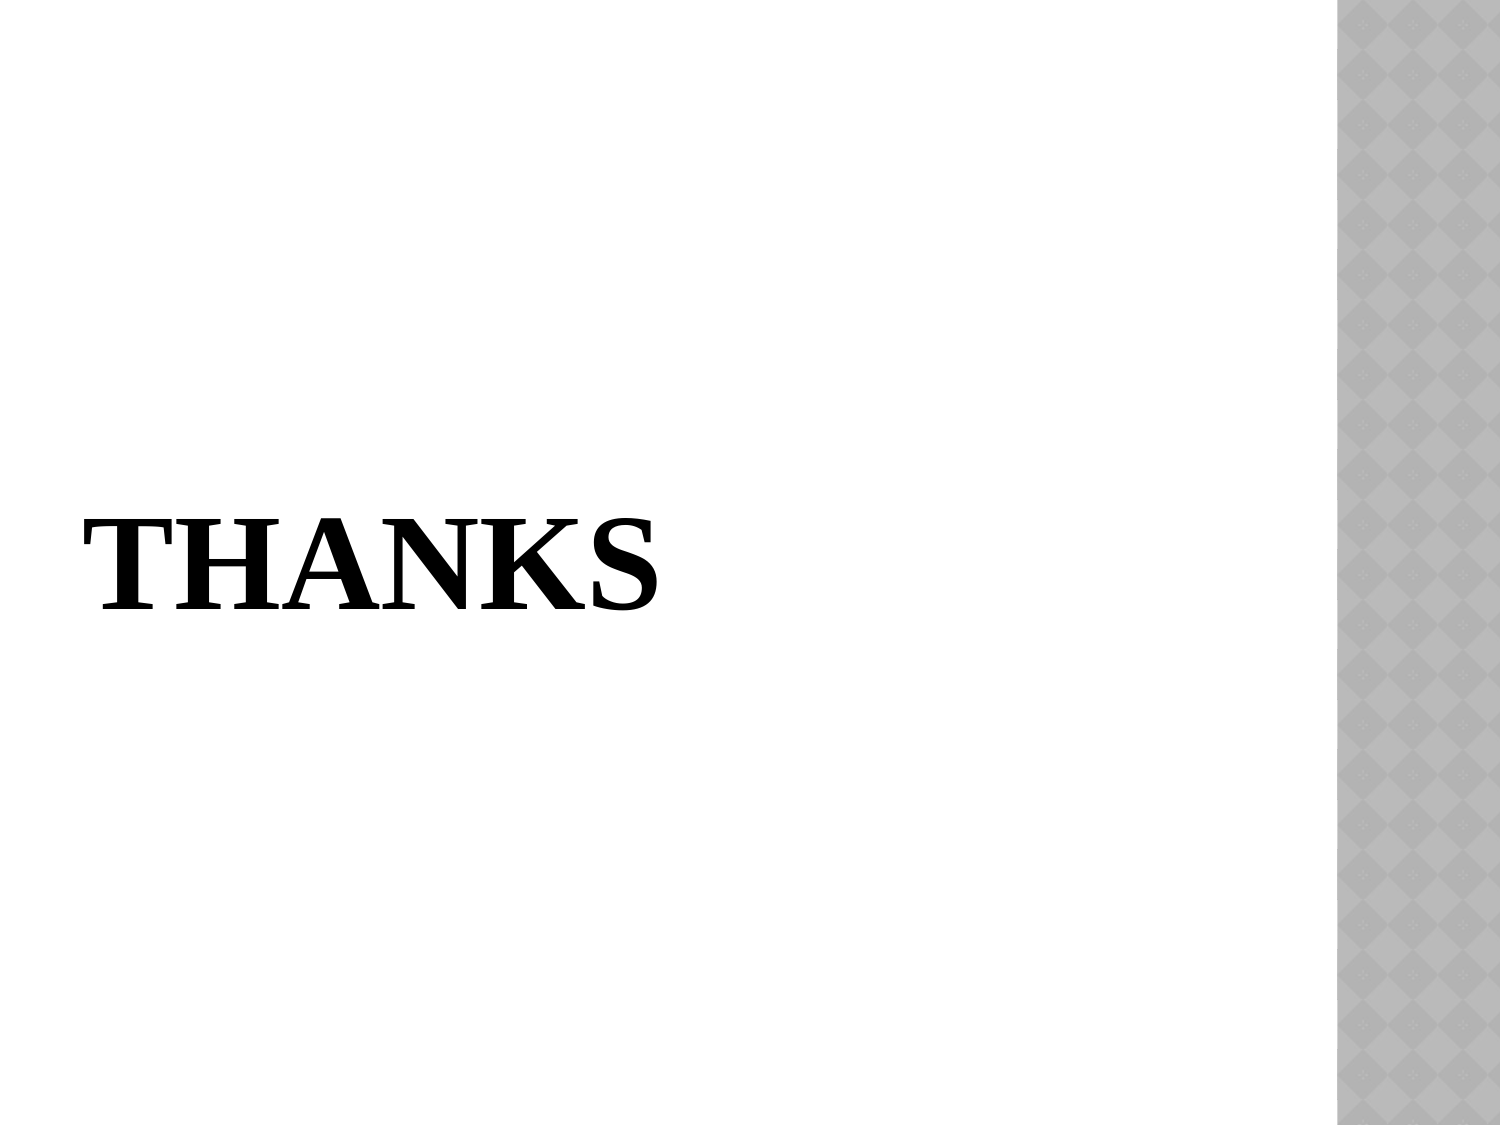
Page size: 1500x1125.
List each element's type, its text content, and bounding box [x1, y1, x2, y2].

title Thanks [75, 450, 1425, 638]
